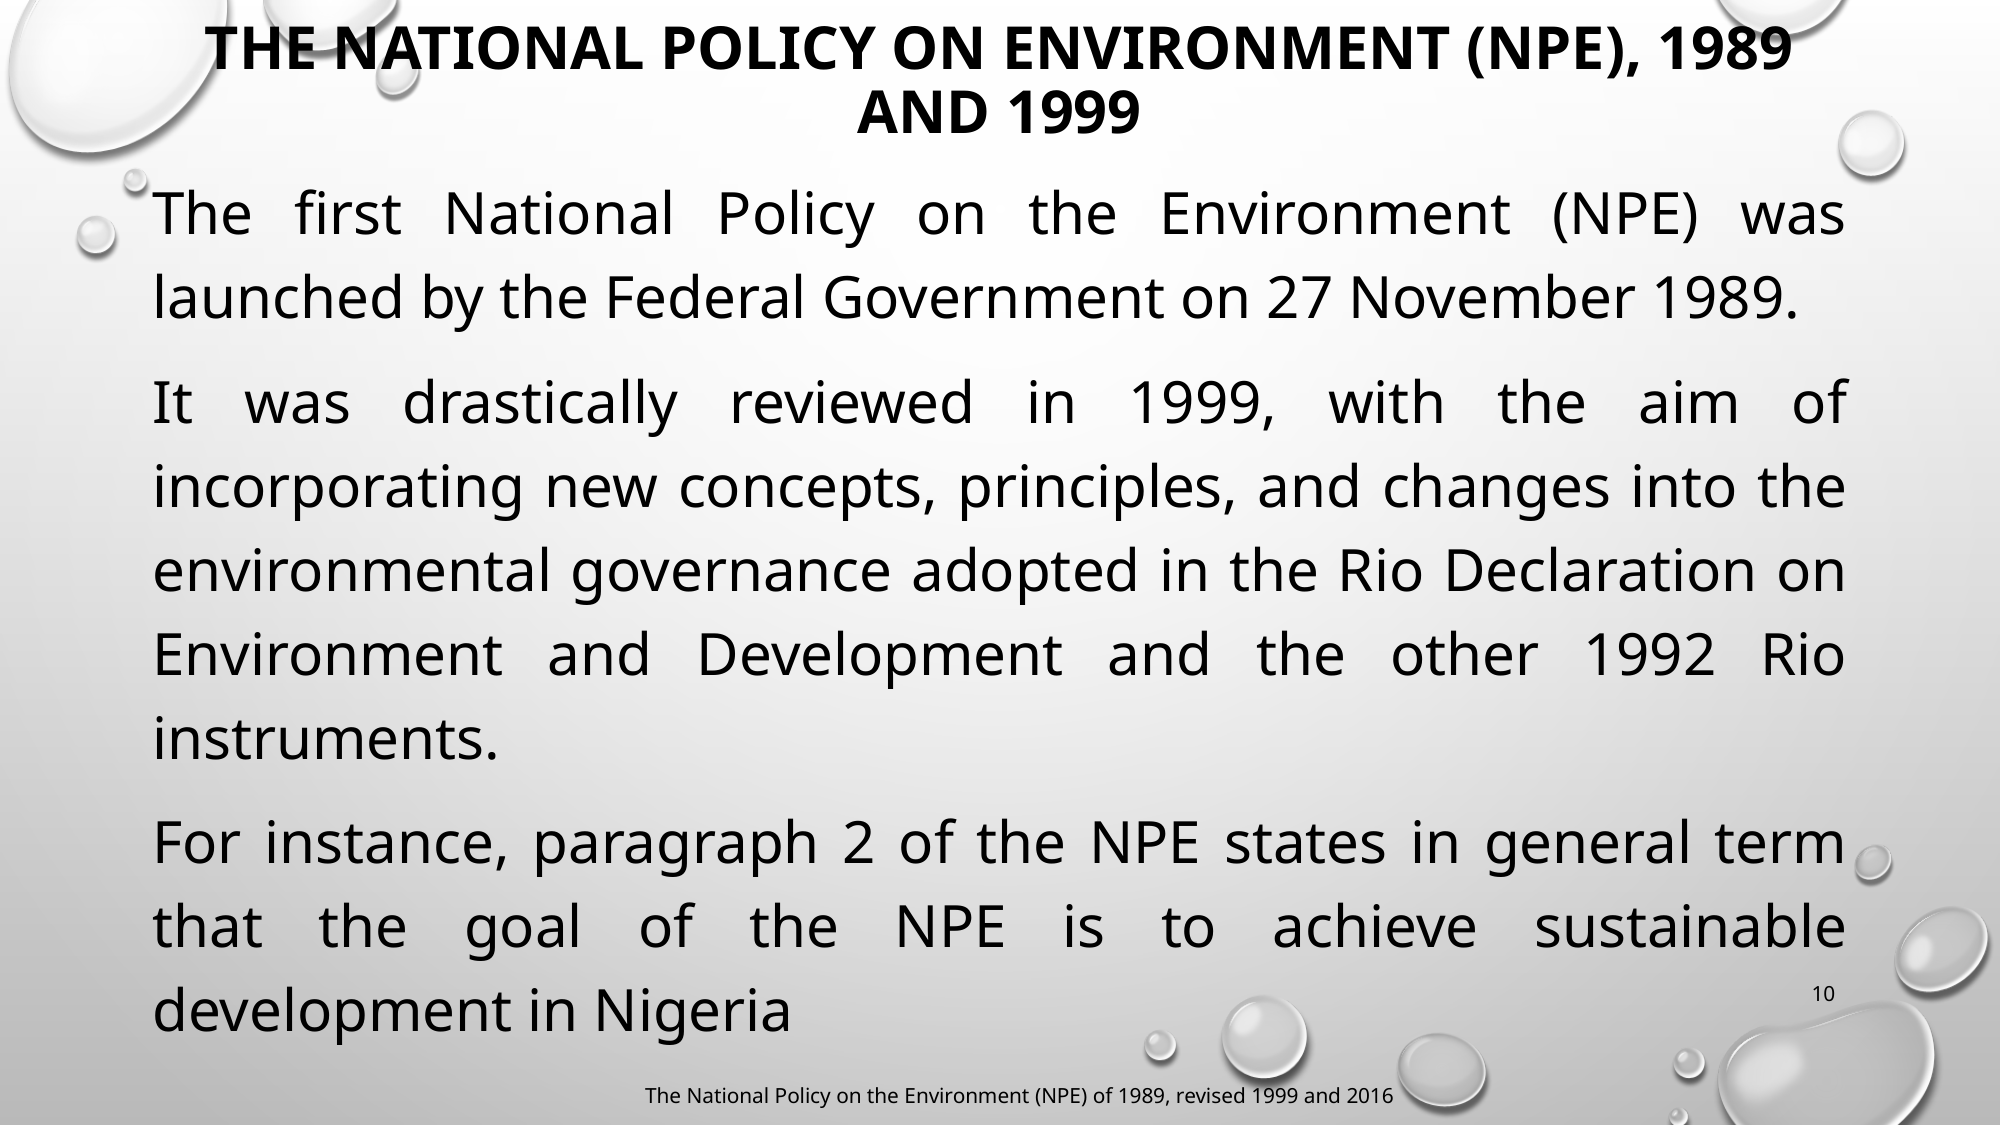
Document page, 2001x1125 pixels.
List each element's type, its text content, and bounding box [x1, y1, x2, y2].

title The National Policy on environment (NPE), 1989 and 1999 [137, 10, 1863, 154]
list The first National Policy on the Environment (NPE) was launched by the Federal Government on 27 November 1989. It was drastically reviewed in 1999, with the aim of incorporating new concepts, principles, and changes into the environmental governance adopted in the Rio Declaration on Environment and Development and the other 1992 Rio instruments. For instance, paragraph 2 of the NPE states in general term that the goal of the NPE is to achieve sustainable development in Nigeria [137, 154, 1863, 978]
slide_number 10 [1724, 965, 1851, 1025]
footer The National Policy on the Environment (NPE) of 1989, revised 1999 and 2016 [630, 1065, 1725, 1125]
picture [0, 0, 2000, 1125]
